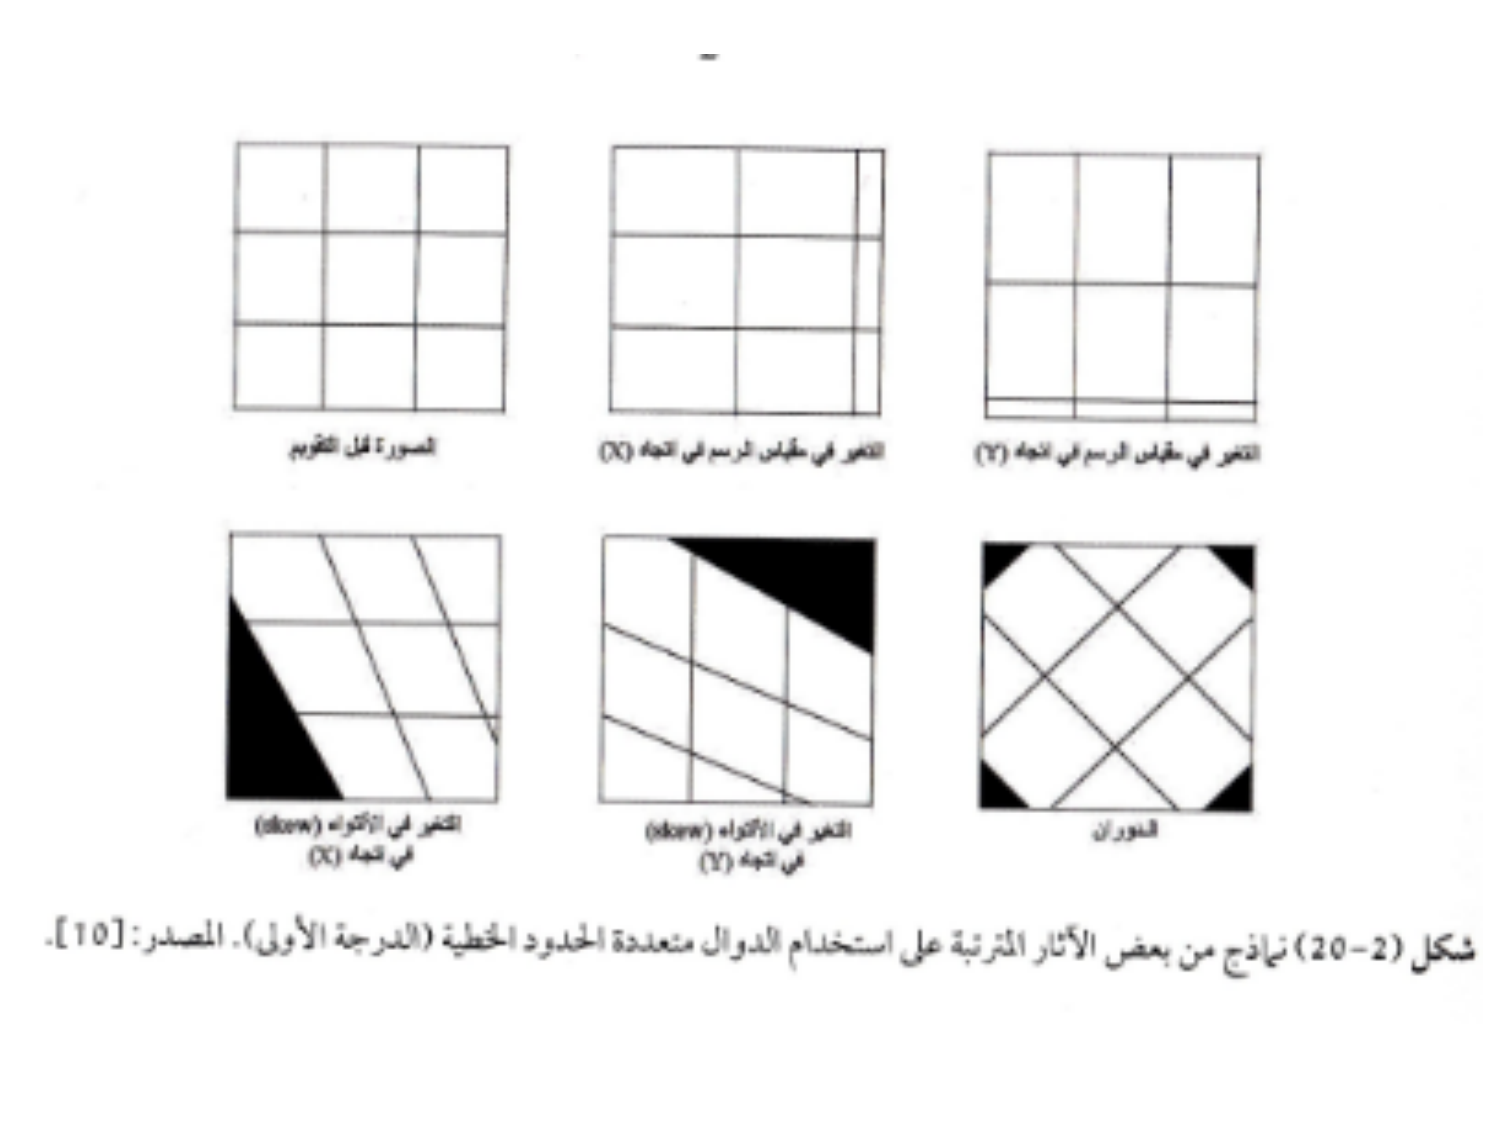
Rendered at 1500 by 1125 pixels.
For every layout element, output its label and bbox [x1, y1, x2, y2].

picture [17, 54, 1483, 1024]
